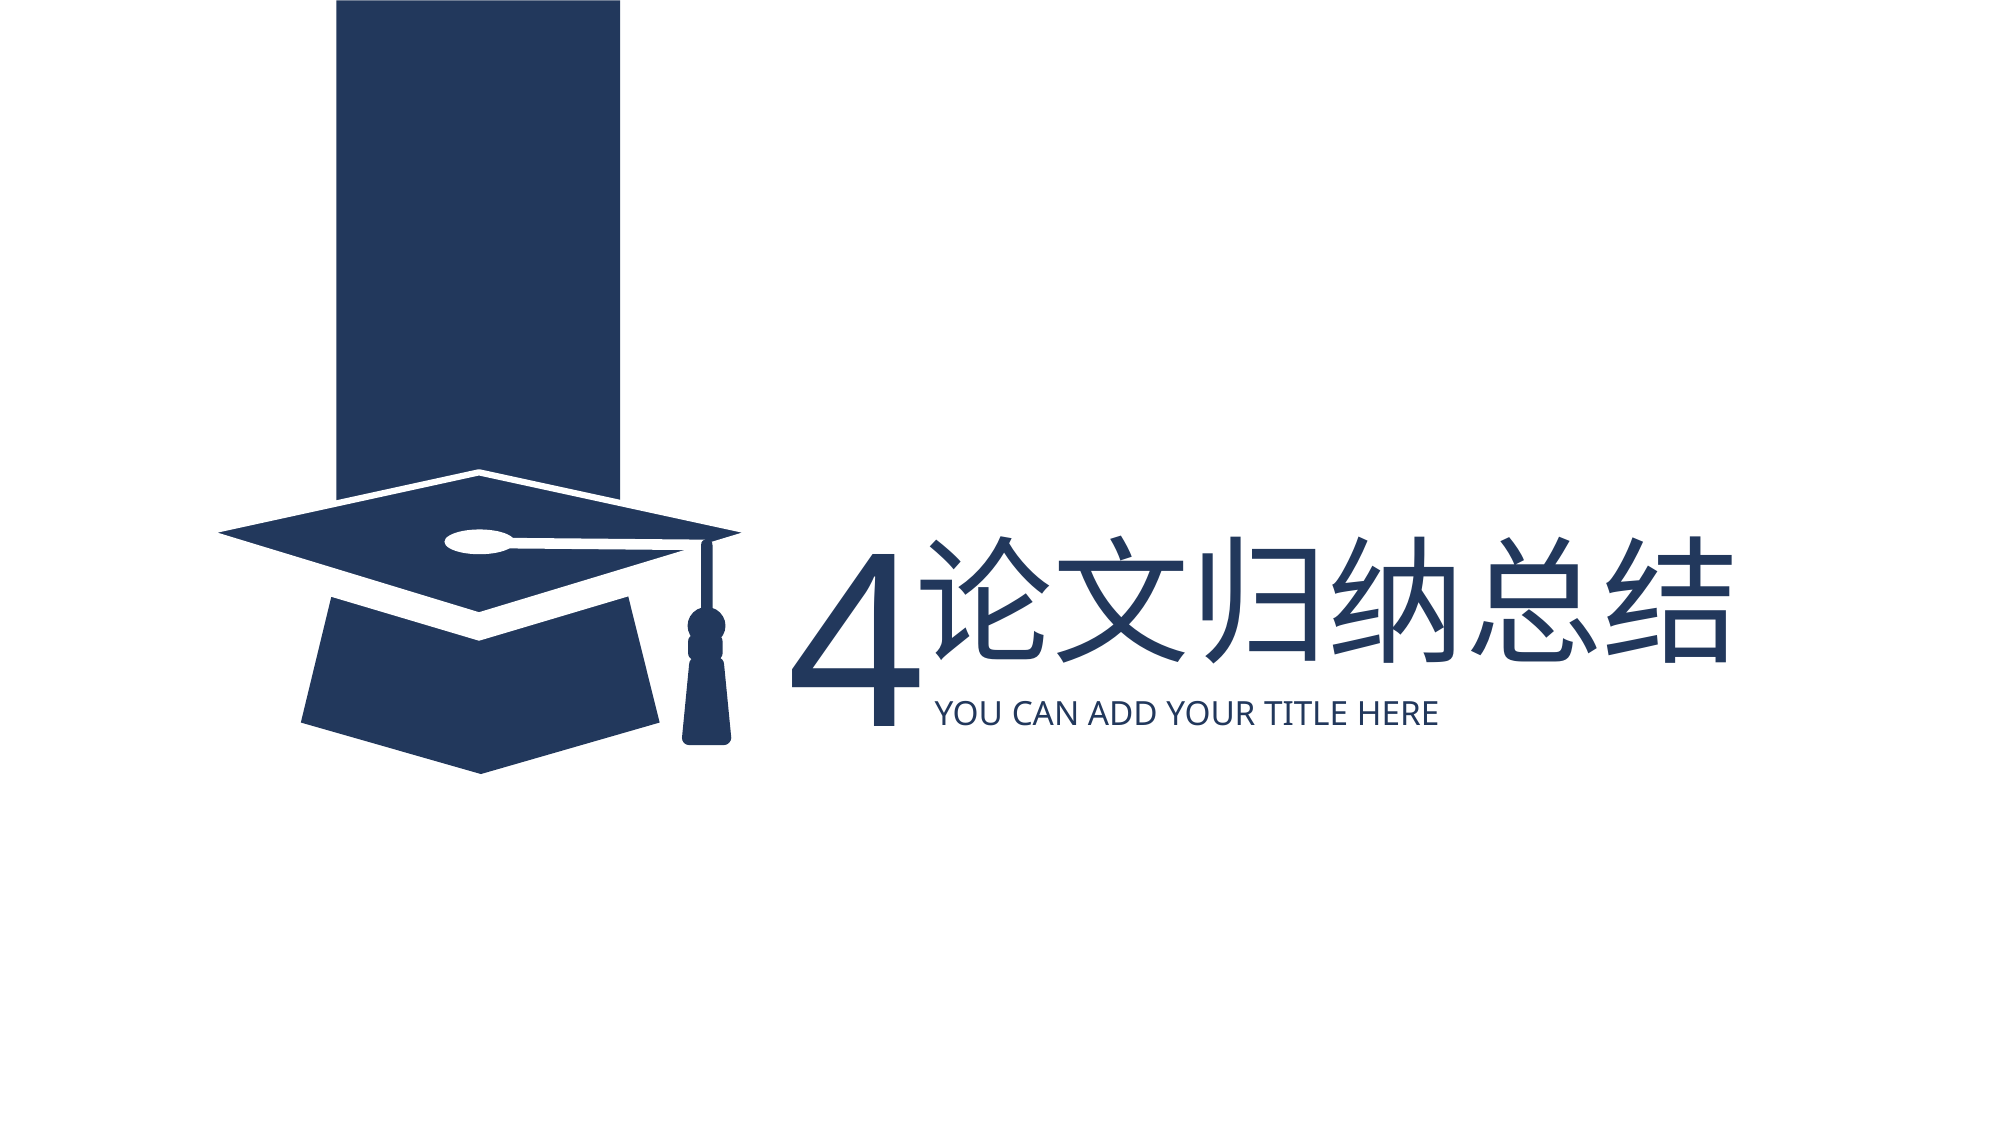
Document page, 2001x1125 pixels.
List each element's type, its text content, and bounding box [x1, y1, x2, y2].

text_box [335, 0, 621, 472]
text_box 论文归纳总结 [900, 508, 1789, 688]
text_box 4 [772, 479, 939, 783]
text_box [203, 472, 755, 775]
text_box YOU CAN ADD YOUR TITLE HERE [919, 684, 1765, 740]
